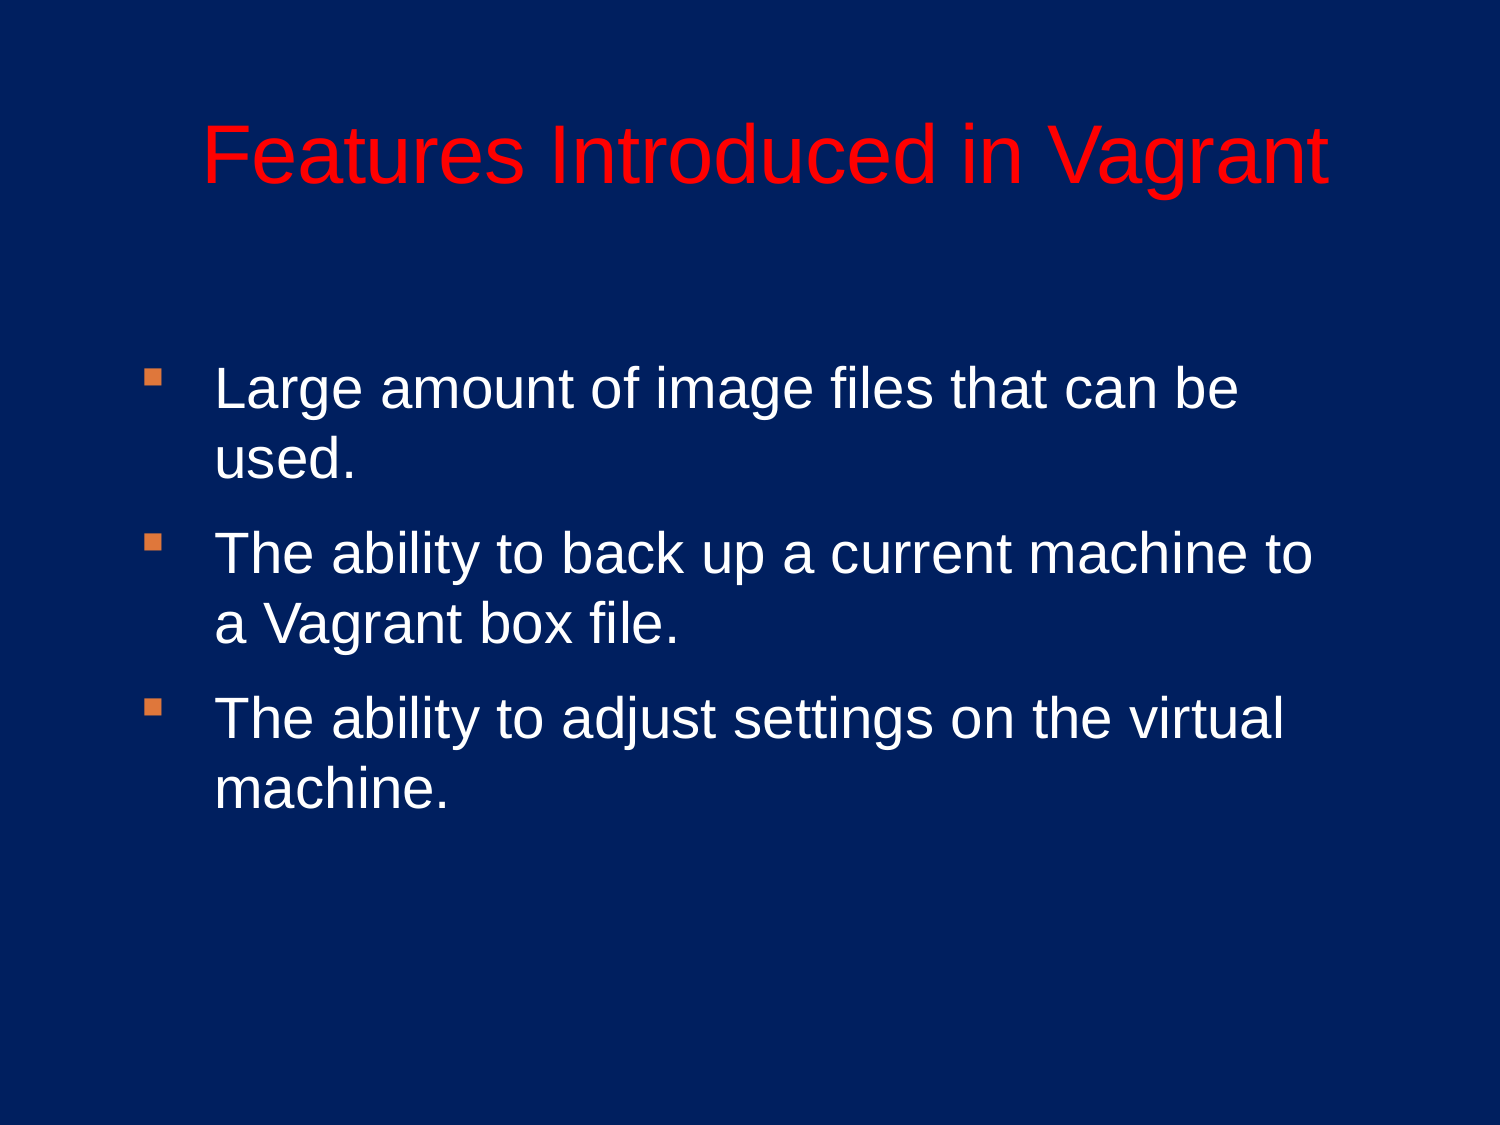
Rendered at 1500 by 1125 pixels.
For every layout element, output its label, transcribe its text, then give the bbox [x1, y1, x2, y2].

text_box Large amount of image files that can be used. The ability to back up a current machine to a Vagrant box file. The ability to adjust settings on the virtual machine. [137, 349, 1326, 820]
title Features Introduced in Vagrant [50, 75, 1462, 288]
